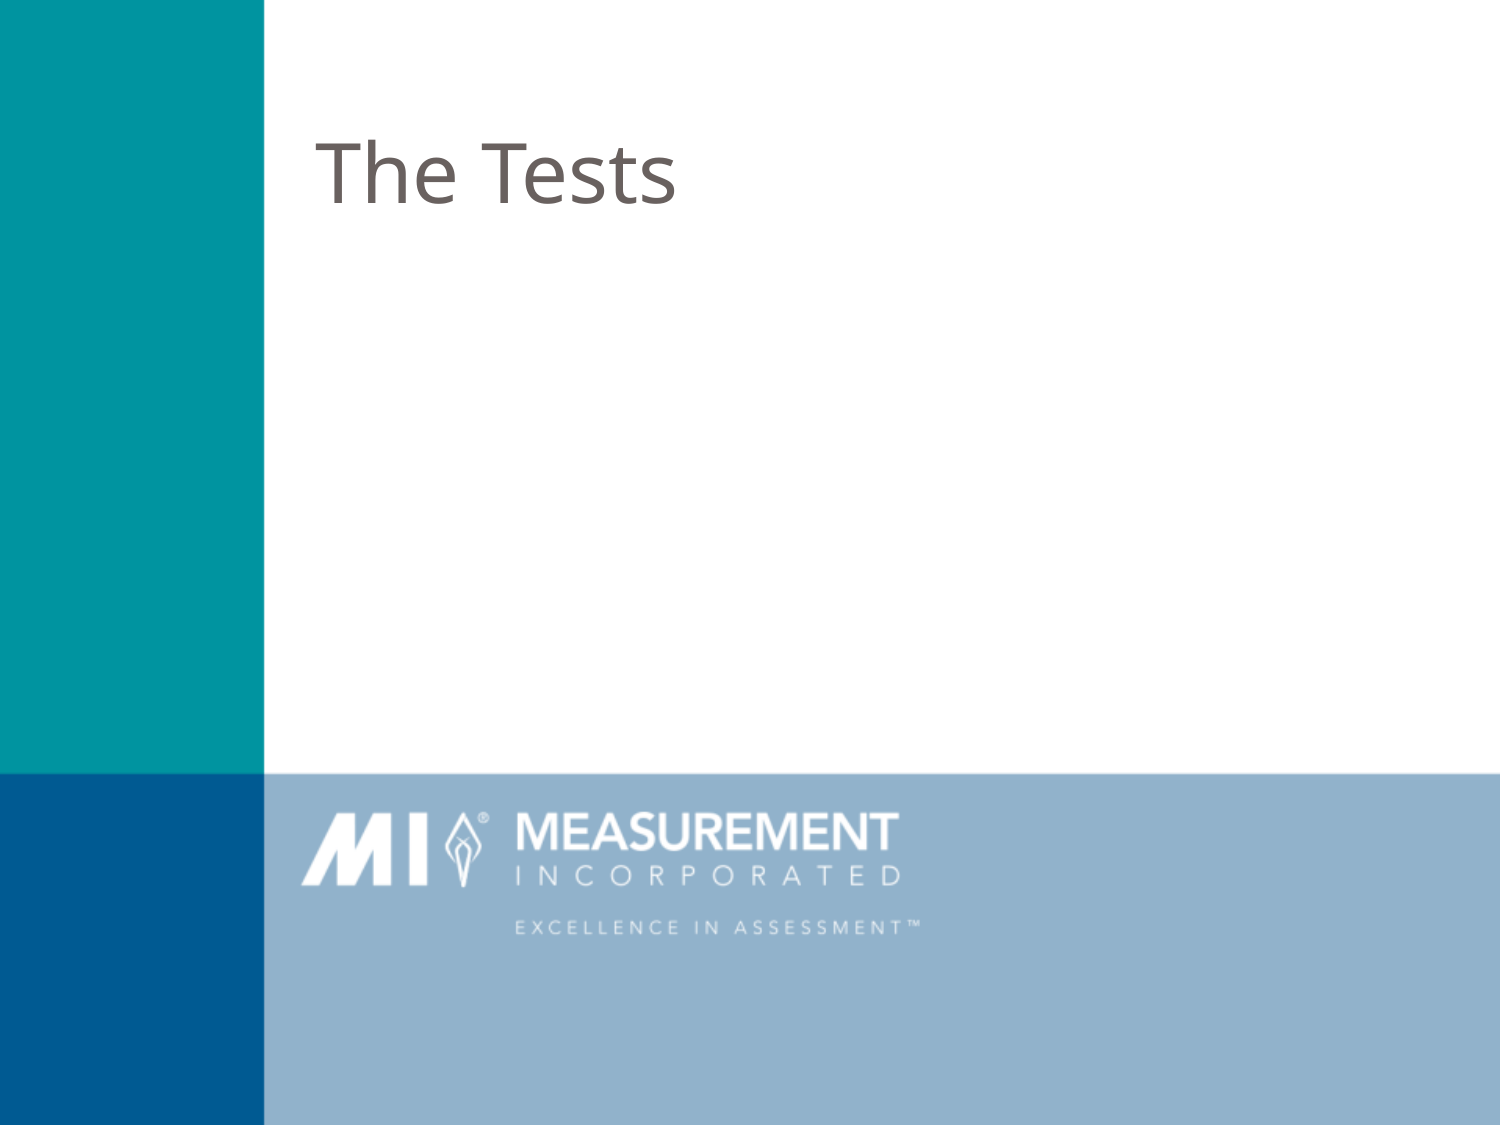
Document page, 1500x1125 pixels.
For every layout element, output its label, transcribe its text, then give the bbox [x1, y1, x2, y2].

picture [0, 0, 1500, 1125]
list The Tests [300, 112, 1300, 488]
